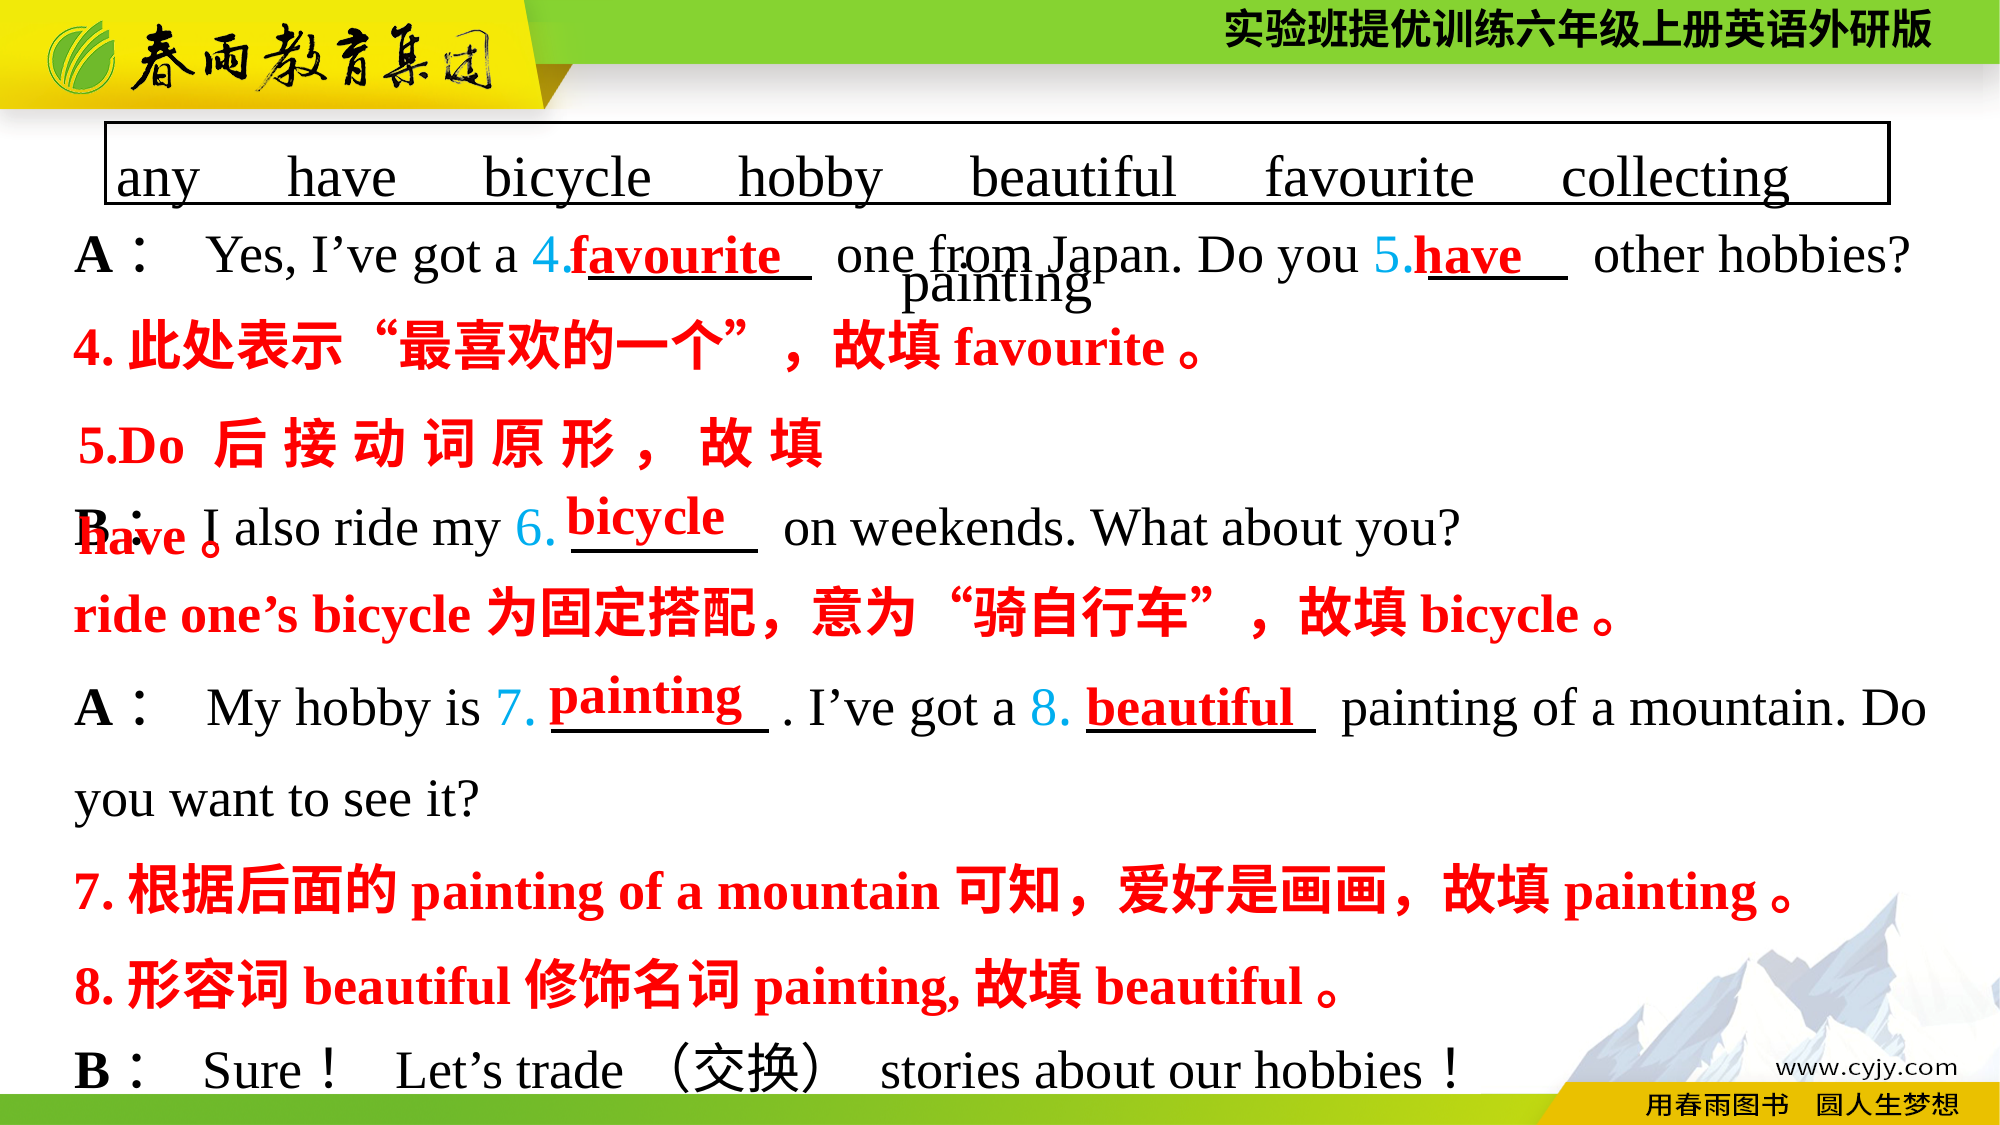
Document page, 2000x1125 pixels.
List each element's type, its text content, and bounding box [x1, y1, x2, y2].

text_box any have bicycle hobby beautiful favourite collecting painting [58, 95, 1937, 321]
text_box A： My hobby is 7. . I’ve got a 8. painting of a mountain. Do you want to see it? B： Sure！ Let’s trade（交换） stories about our hobbies！ [59, 1023, 1944, 1108]
text_box beautiful [1071, 637, 1310, 744]
text_box ride one’s bicycle为固定搭配，意为“骑自行车”，故填bicycle。 [59, 544, 1874, 637]
text_box 5.Do后接动词原形，故填have。 [63, 376, 852, 482]
text_box A： My hobby is 7. . I’ve got a 8. painting of a mountain. Do you want to see it? B： Sure！ Let’s trade（交换） stories about our hobbies！ [59, 637, 1944, 822]
picture [0, 0, 2000, 1125]
text_box 8.形容词beautiful修饰名词painting,故填beautiful。 [59, 916, 1944, 1023]
list A： Yes, I’ve got a 4. one from Japan. Do you 5. other hobbies? B： I also ride my 6. on weekends. What about you? [742, 184, 1944, 568]
text_box 4.此处表示“最喜欢的一个”，故填favourite。 [59, 321, 1390, 384]
text_box [105, 122, 1890, 204]
list A： Yes, I’ve got a 4. one from Japan. Do you 5. other hobbies? B： I also ride my 6. on weekends. What about you? [59, 384, 551, 544]
text_box 7.根据后面的painting of a mountain可知，爱好是画画，故填painting。 [59, 822, 1944, 916]
text_box painting [535, 626, 758, 732]
text_box bicycle [551, 447, 742, 553]
